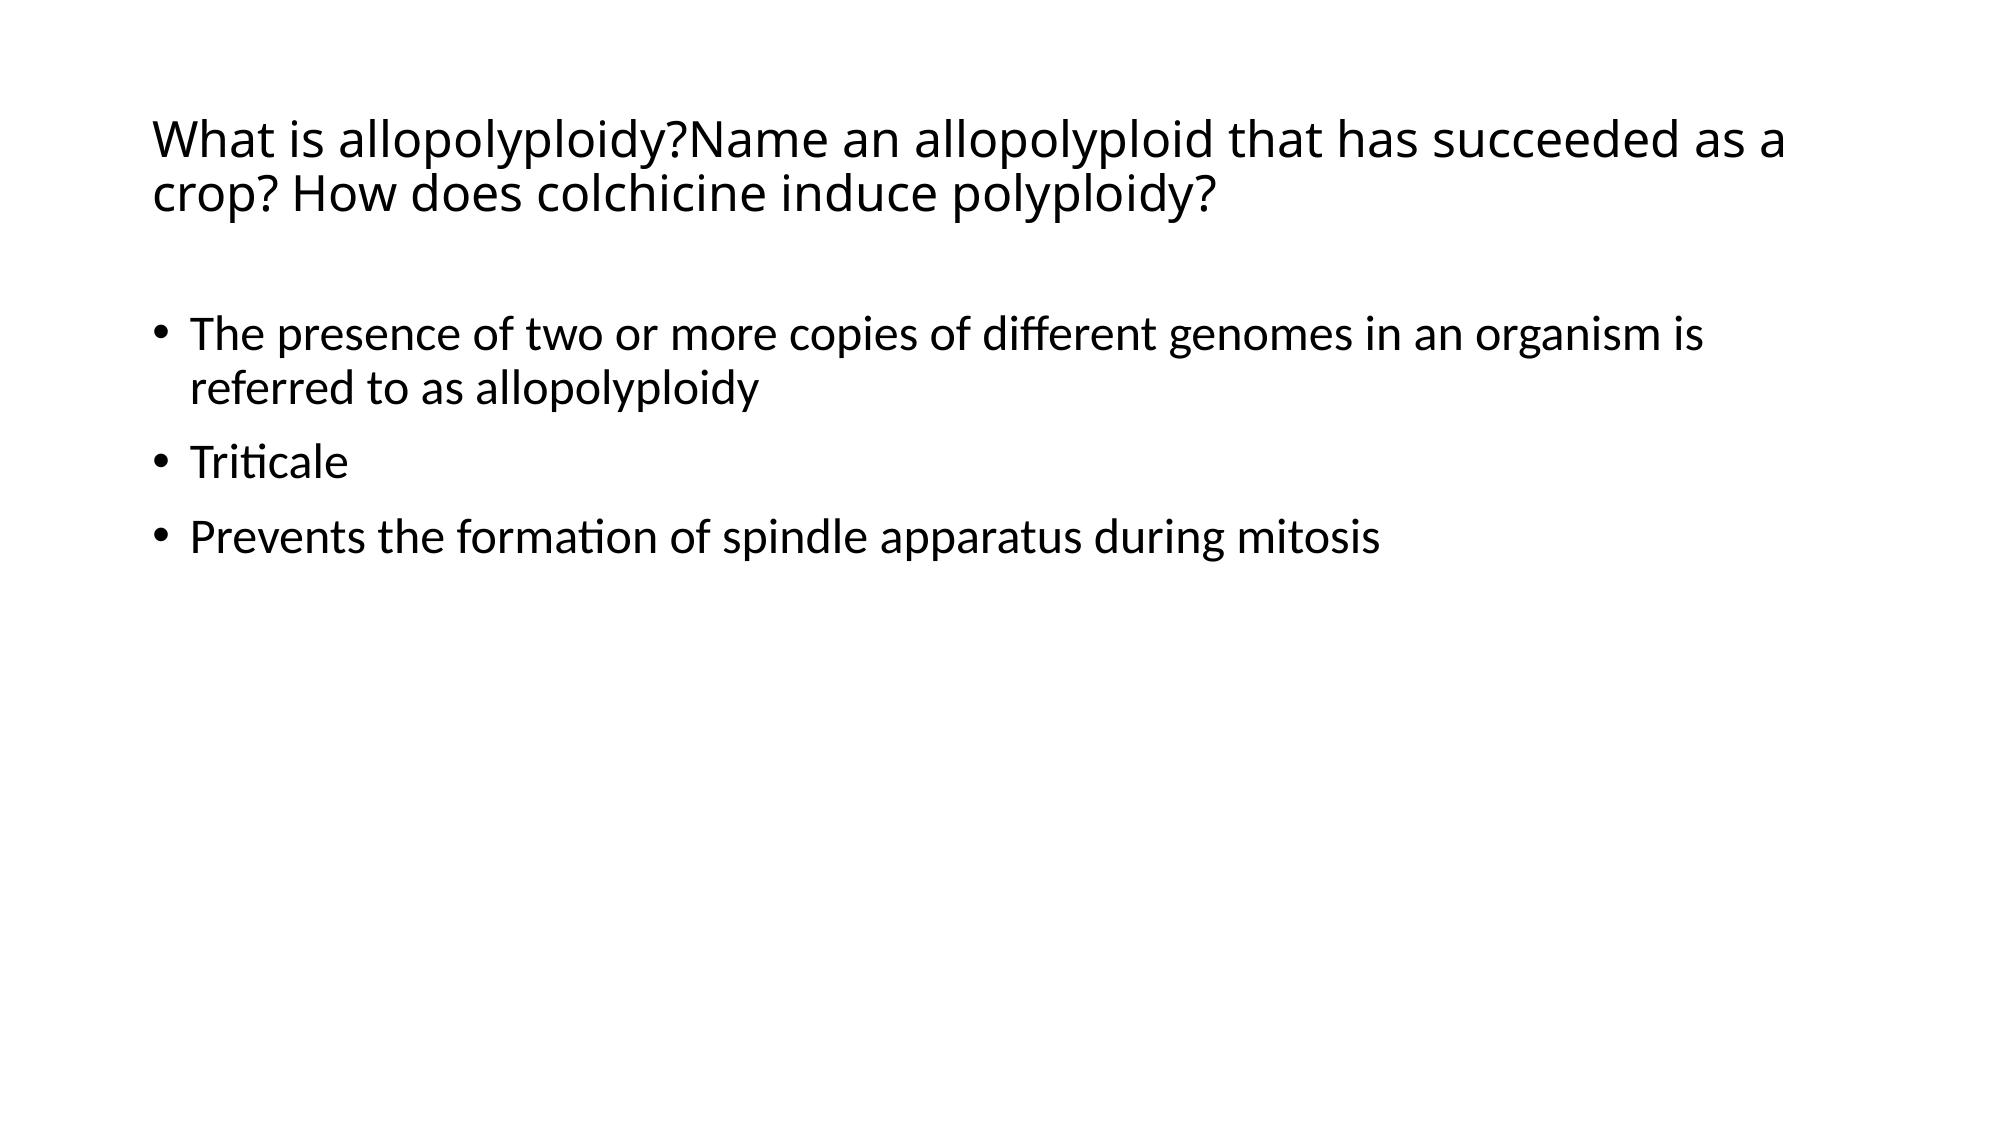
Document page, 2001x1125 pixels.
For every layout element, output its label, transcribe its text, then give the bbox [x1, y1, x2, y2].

title What is allopolyploidy?Name an allopolyploid that has succeeded as a crop? How does colchicine induce polyploidy? [137, 59, 1863, 278]
list The presence of two or more copies of different genomes in an organism is referred to as allopolyploidy Triticale Prevents the formation of spindle apparatus during mitosis [137, 299, 1863, 1014]
